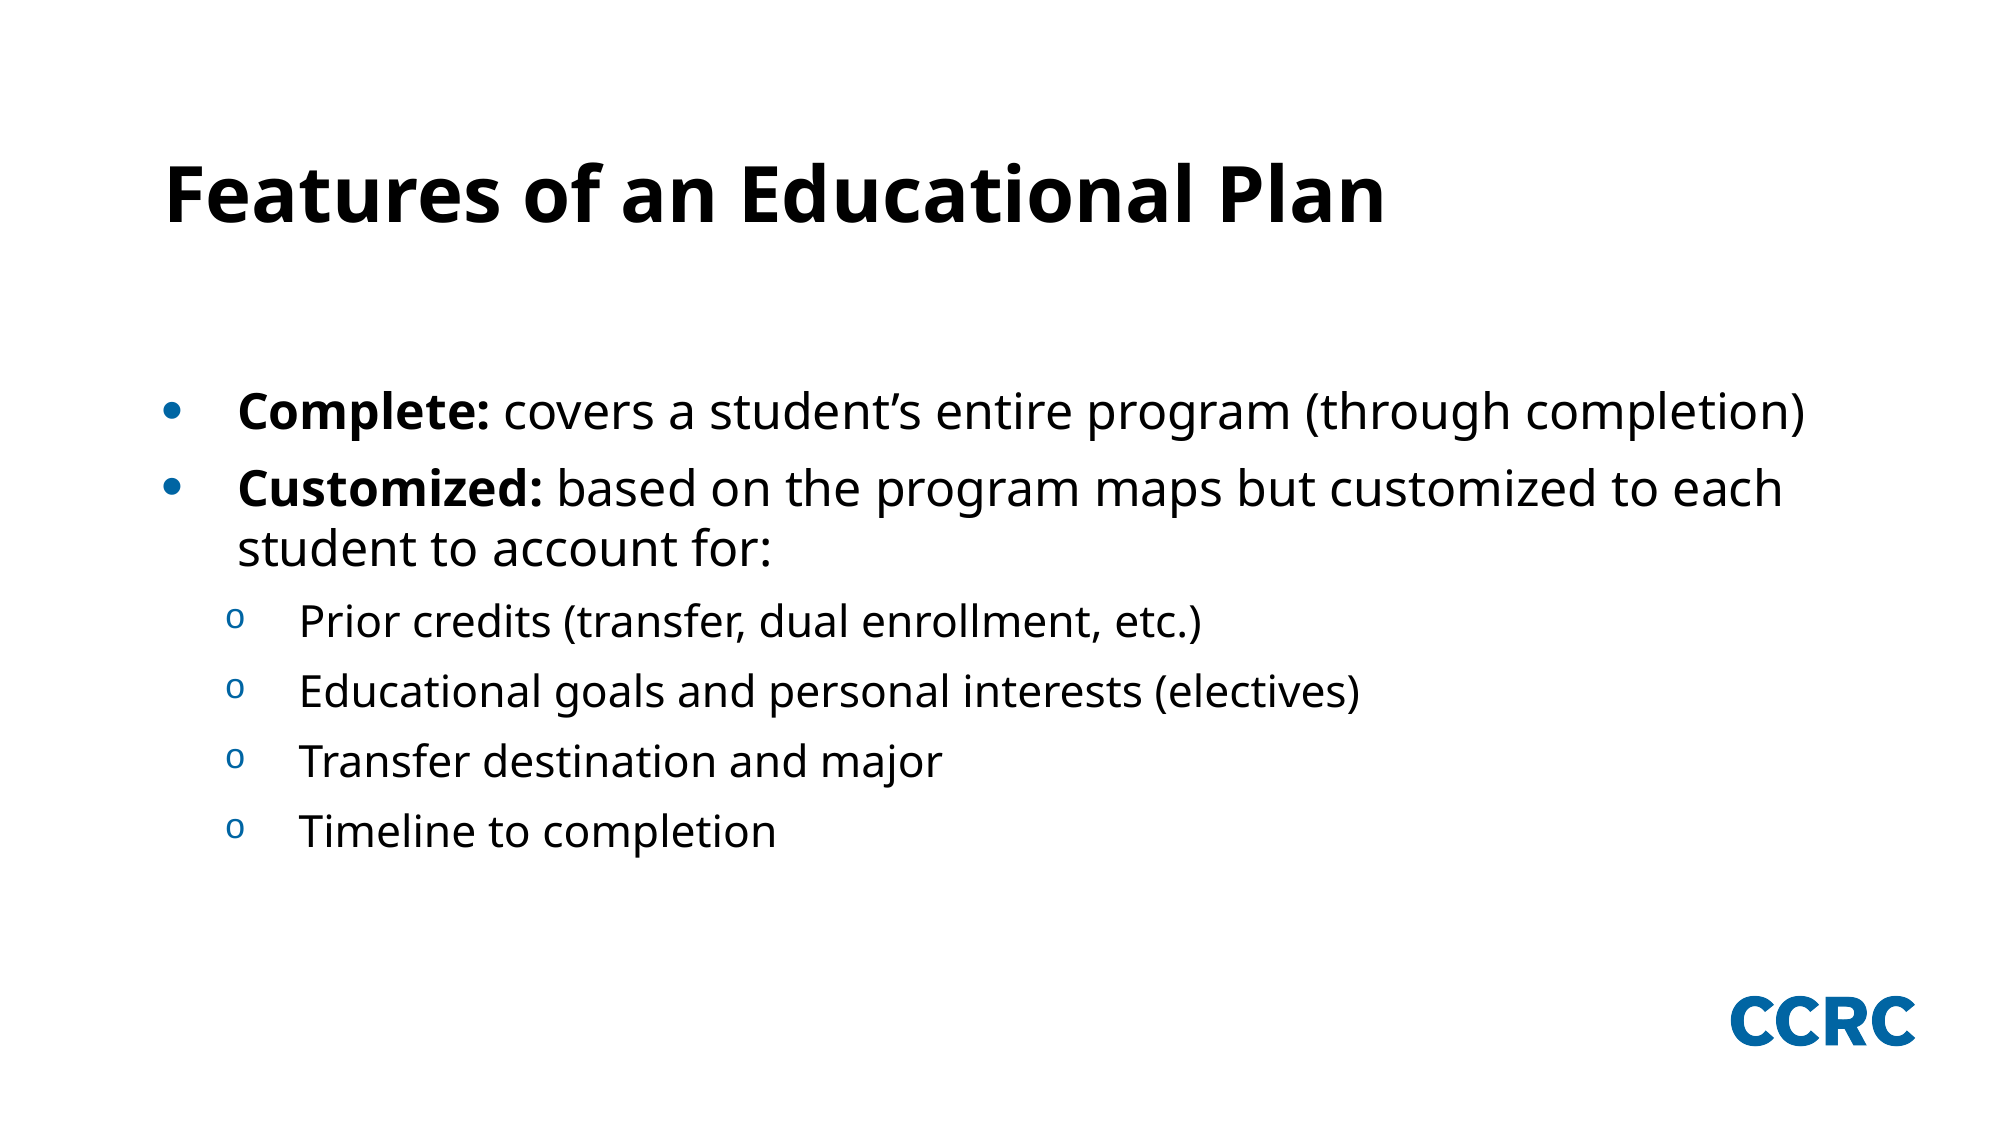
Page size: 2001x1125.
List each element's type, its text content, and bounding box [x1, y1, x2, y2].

title Features of an Educational Plan [143, 124, 1853, 312]
picture [1727, 987, 1919, 1055]
list Complete: covers a student’s entire program (through completion) Customized: based on the program maps but customized to each student to account for: Prior credits (transfer, dual enrollment, etc.) Educational goals and personal interests (electives) Transfer destination and major Timeline to completion [140, 359, 1850, 1001]
